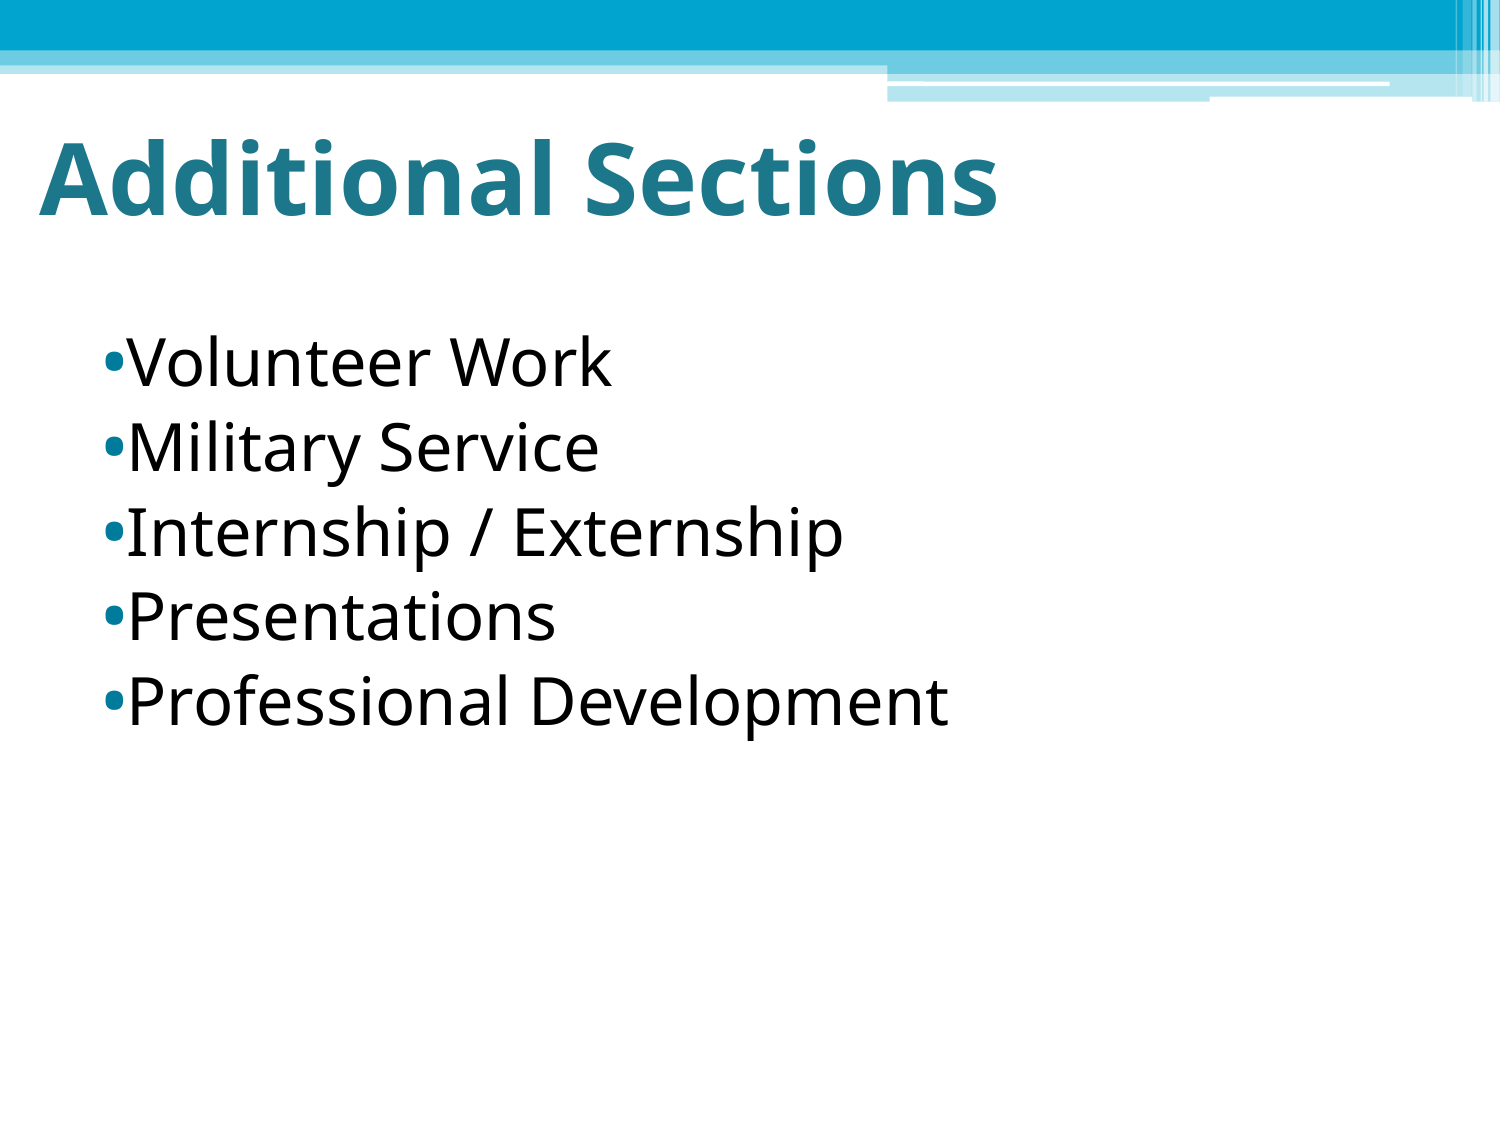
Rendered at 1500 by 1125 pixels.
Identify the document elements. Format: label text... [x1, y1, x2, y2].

list Volunteer Work Military Service Internship / Externship Presentations Professional Development [87, 312, 1375, 1036]
title Additional Sections [24, 87, 1375, 263]
